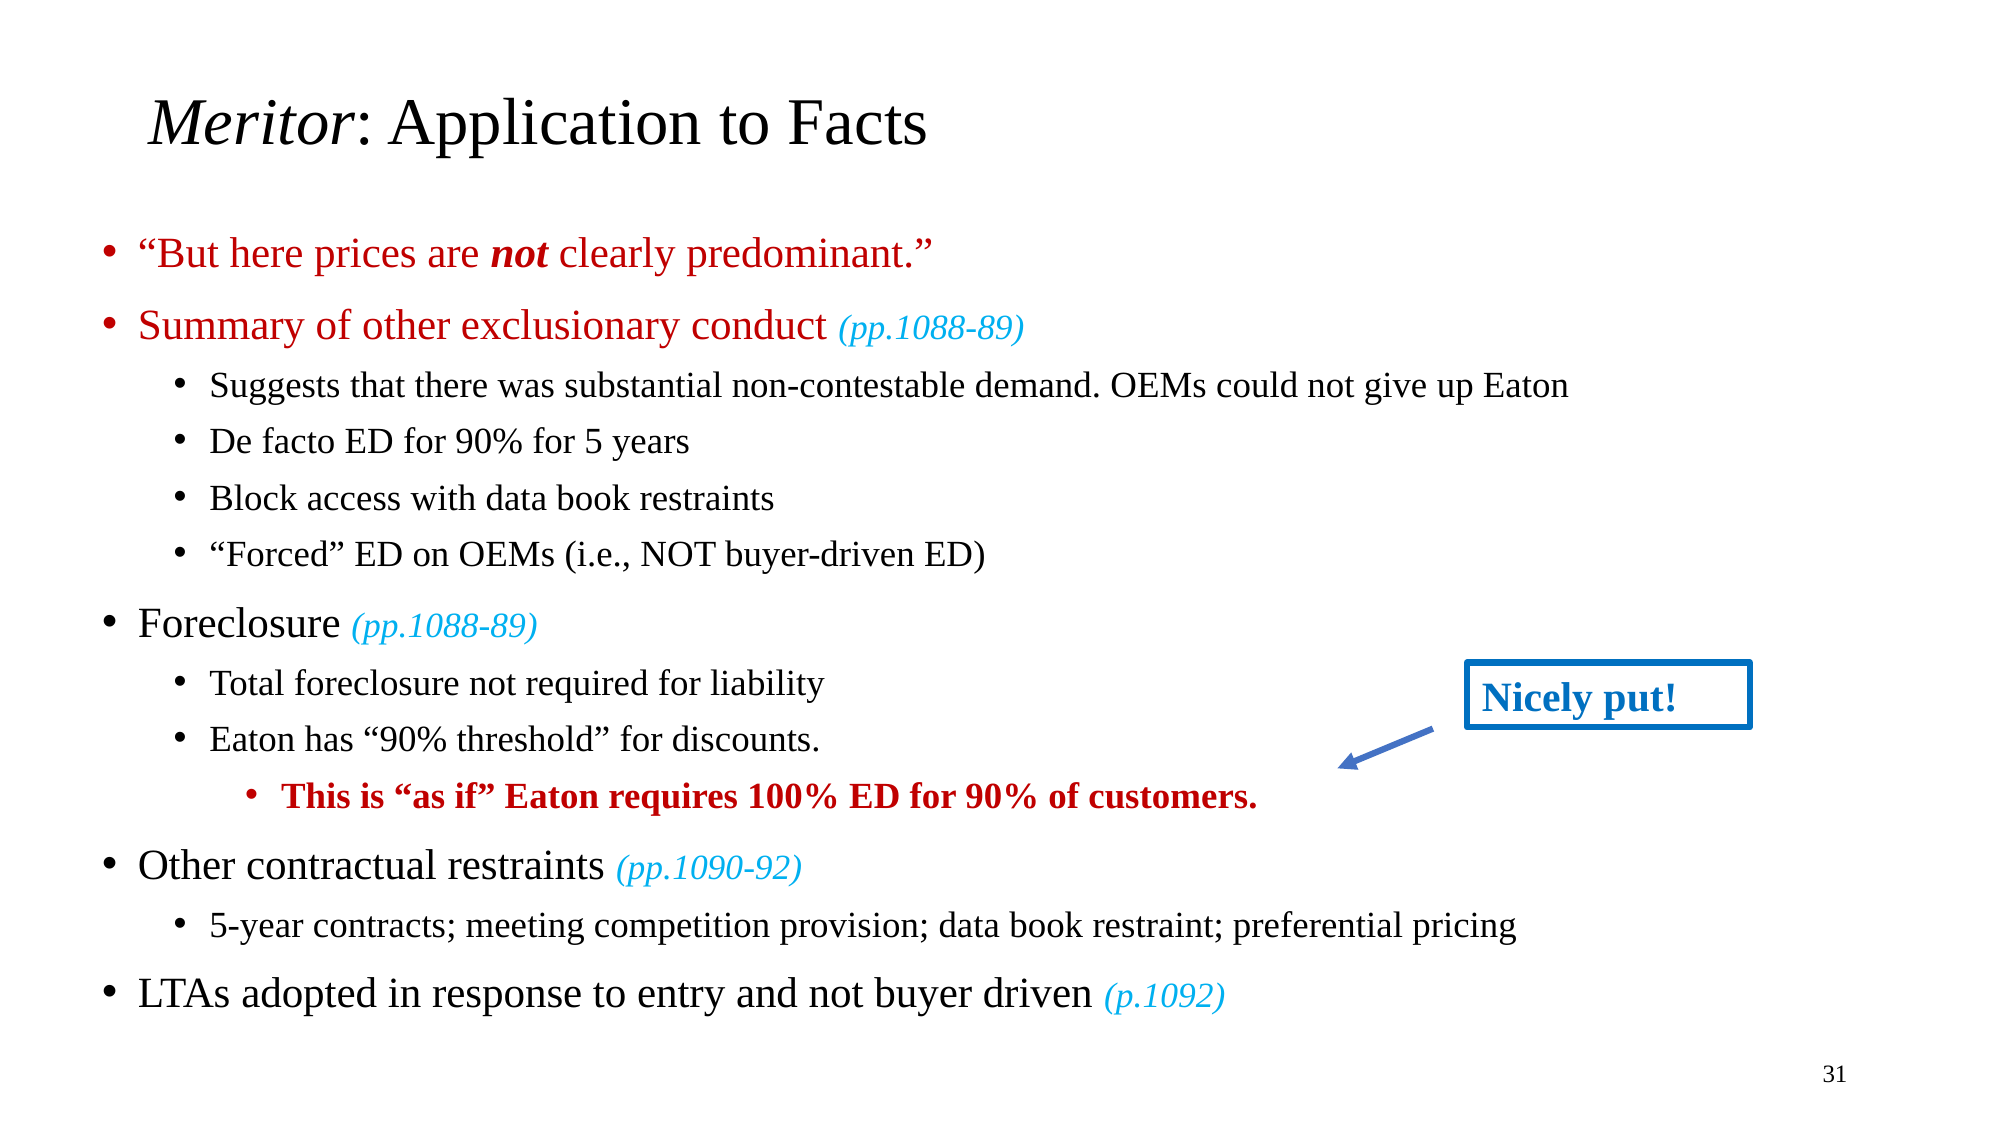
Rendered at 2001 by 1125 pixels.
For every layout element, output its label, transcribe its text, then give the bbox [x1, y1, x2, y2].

list “But here prices are not clearly predominant.” Summary of other exclusionary conduct (pp.1088-89) Suggests that there was substantial non-contestable demand. OEMs could not give up Eaton De facto ED for 90% for 5 years Block access with data book restraints “Forced” ED on OEMs (i.e., NOT buyer-driven ED) Foreclosure (pp.1088-89) Total foreclosure not required for liability Eaton has “90% threshold” for discounts. This is “as if” Eaton requires 100% ED for 90% of customers. Other contractual restraints (pp.1090-92) 5-year contracts; meeting competition provision; data book restraint; preferential pricing LTAs adopted in response to entry and not buyer driven (p.1092) [87, 212, 1638, 1043]
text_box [1337, 728, 1433, 769]
slide_number 31 [1412, 1042, 1863, 1103]
title Meritor: Application to Facts [133, 13, 1859, 232]
text_box Nicely put! [1467, 662, 1750, 728]
